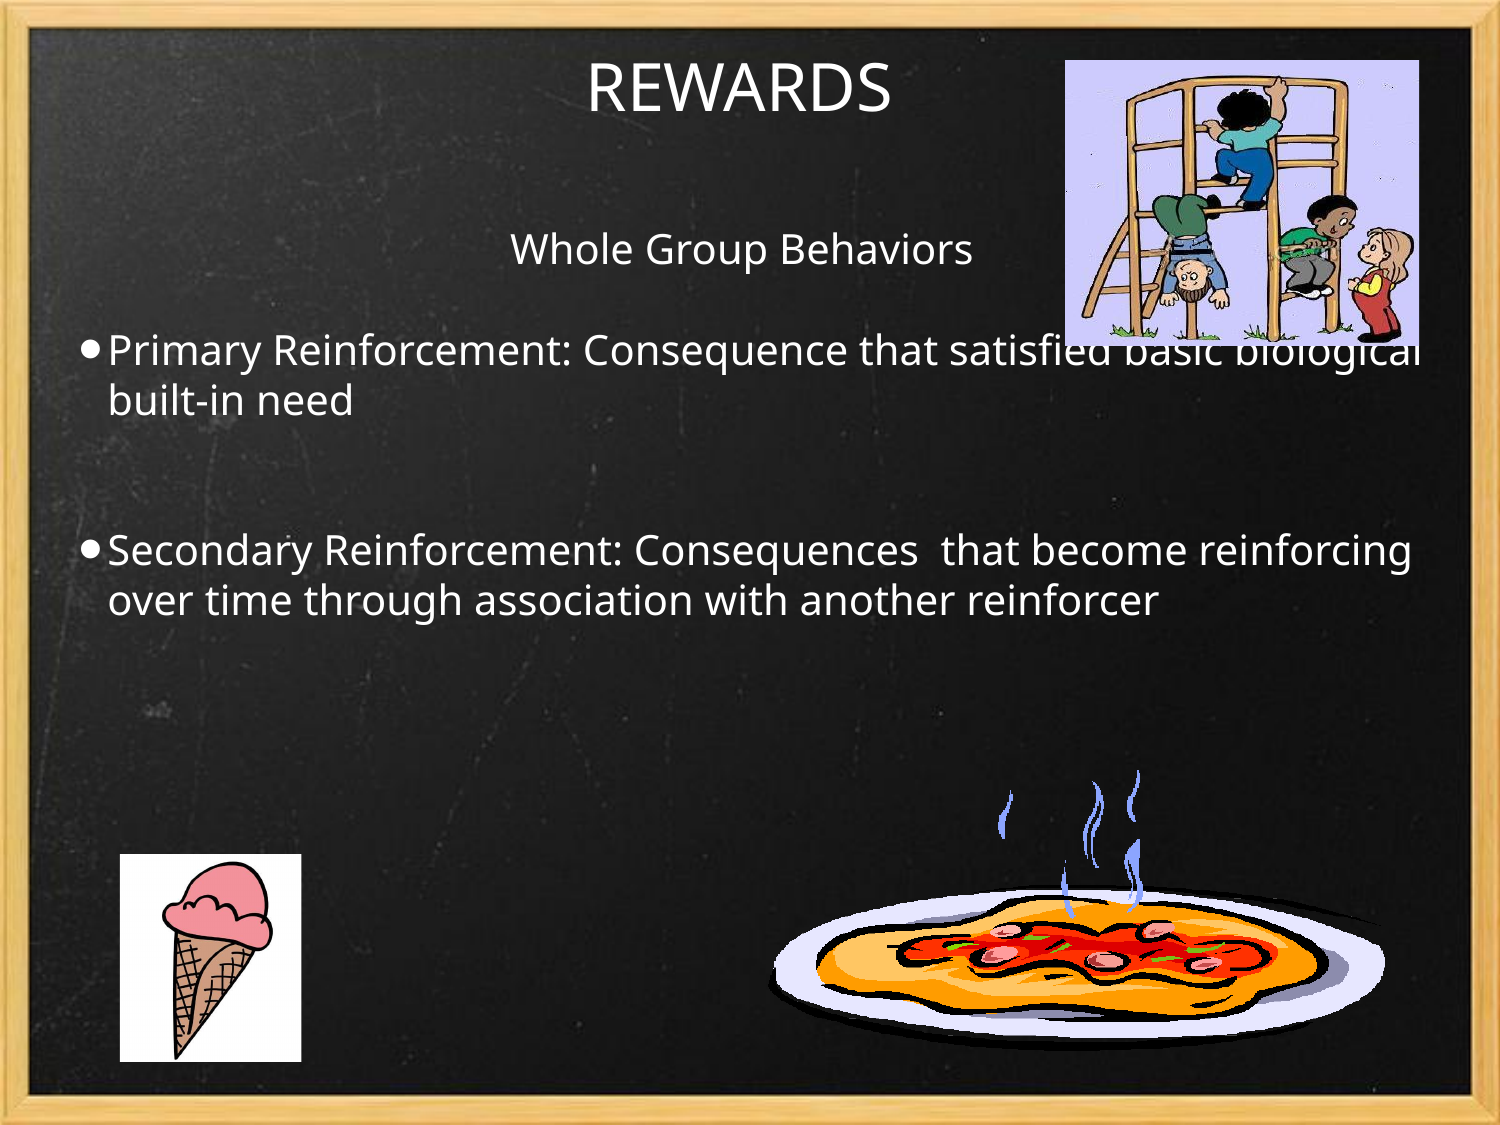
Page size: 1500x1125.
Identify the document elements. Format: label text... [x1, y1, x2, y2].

title REWARDS [420, 29, 1059, 248]
text_box [764, 762, 1390, 1053]
text_box [119, 854, 302, 1063]
picture [0, 0, 1500, 1125]
text_box [1065, 60, 1420, 346]
list Whole Group Behaviors Primary Reinforcement: Consequence that satisfied basic biological built-in need Secondary Reinforcement: Consequences that become reinforcing over time through association with another reinforcer [29, 208, 1454, 877]
